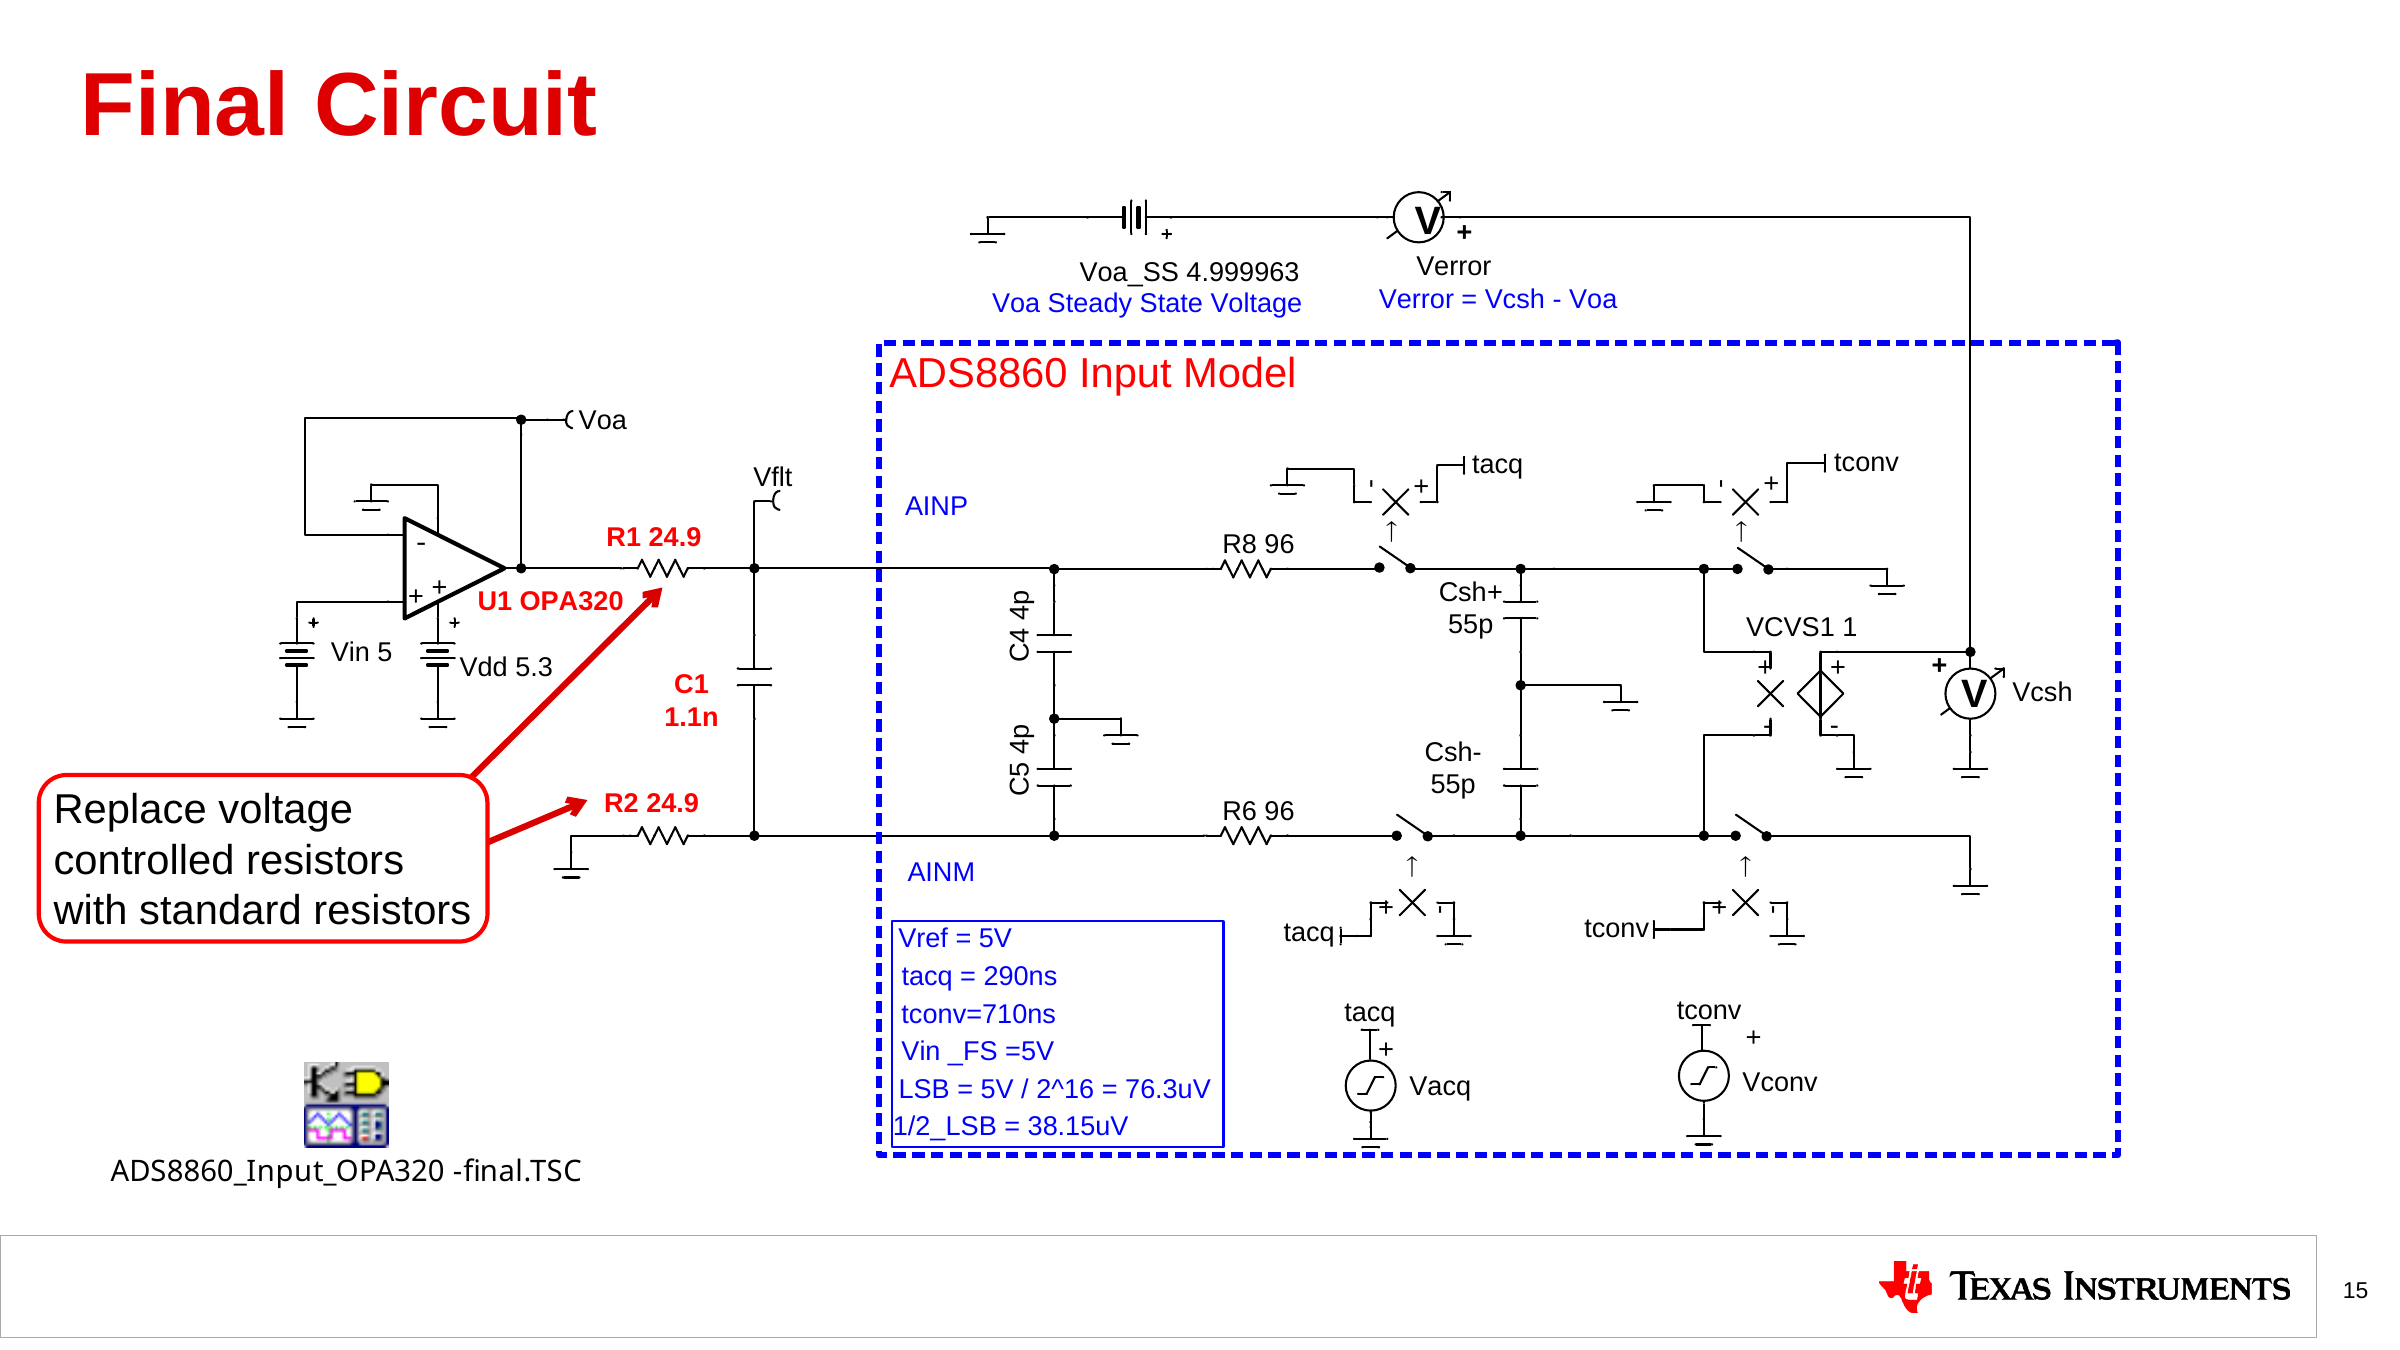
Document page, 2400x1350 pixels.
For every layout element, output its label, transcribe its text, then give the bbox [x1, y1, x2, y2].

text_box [492, 799, 588, 859]
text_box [412, 587, 663, 837]
title Final Circuit [60, 27, 2282, 189]
slide_number 15 [1828, 1265, 2389, 1307]
picture [1879, 1307, 2290, 1313]
picture [1879, 1261, 2290, 1265]
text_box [38, 774, 488, 942]
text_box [276, 188, 2124, 1162]
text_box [62, 1062, 632, 1199]
